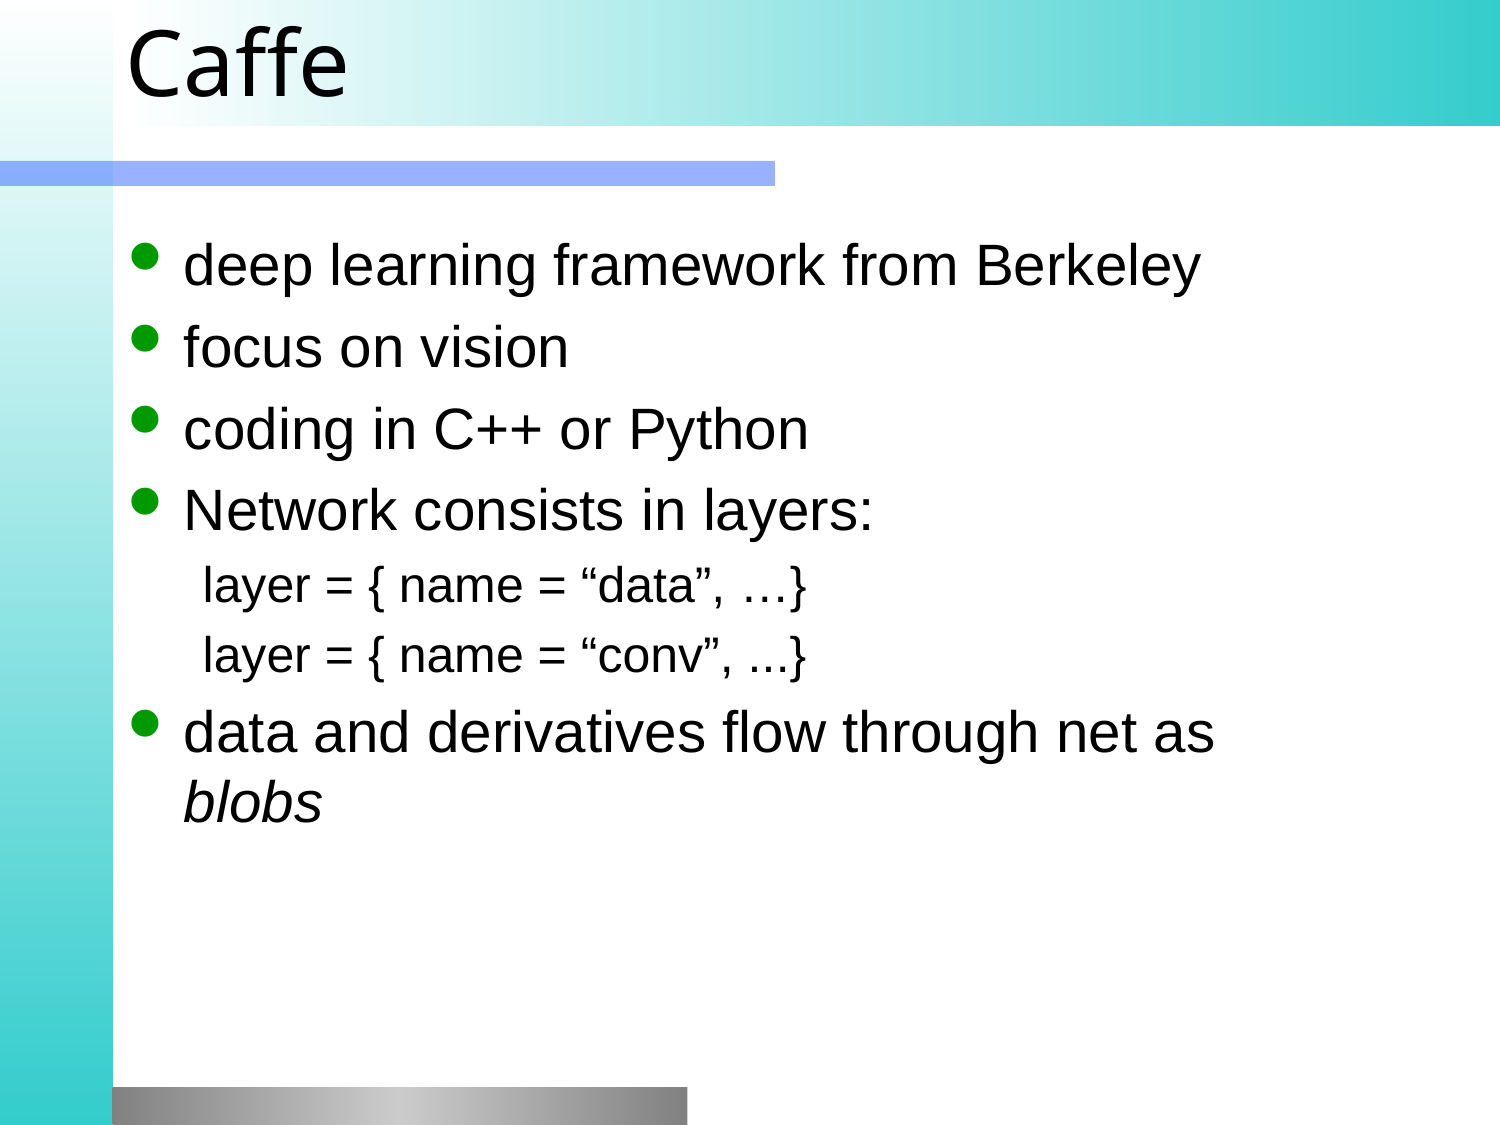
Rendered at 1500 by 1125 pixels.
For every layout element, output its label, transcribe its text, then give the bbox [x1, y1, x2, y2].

list deep learning framework from Berkeley focus on vision coding in C++ or Python Network consists in layers: layer = { name = “data”, …} layer = { name = “conv”, ...} data and derivatives flow through net as blobs [112, 219, 1388, 1073]
title Caffe [110, 0, 1386, 121]
